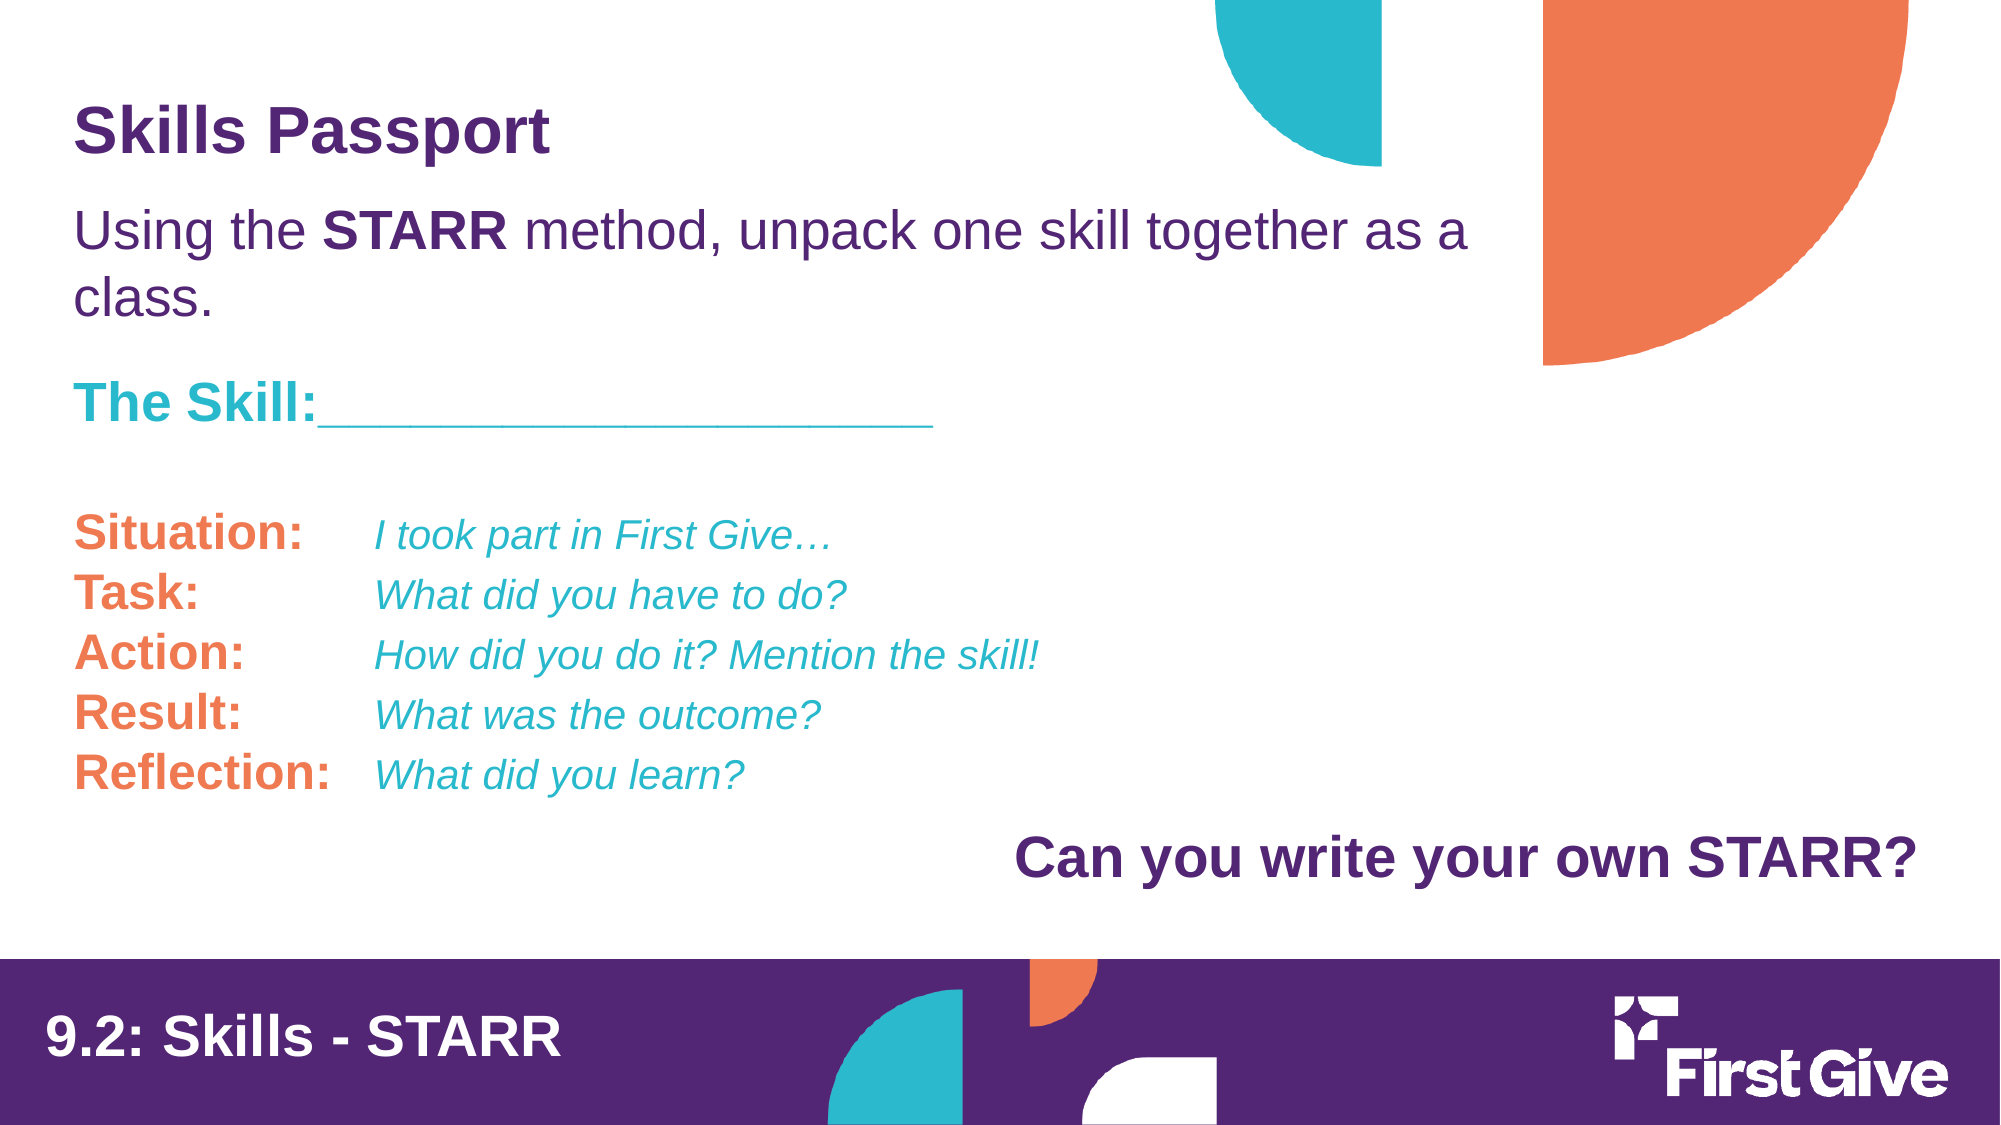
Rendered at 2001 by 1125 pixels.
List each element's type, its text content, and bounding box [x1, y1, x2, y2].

text_box [0, 969, 821, 1110]
text_box Skills Passport Using the STARR method, unpack one skill together as a class. [58, 79, 1600, 335]
text_box [14, 19, 1107, 929]
text_box 9.2: Skills - STARR [31, 999, 903, 1084]
text_box The Skill:____________________ Situation: I took part in First Give… Task: What did you have to do? Action: How did you do it? Mention the skill! Result: What was the outcome? Reflection: What did you learn? [58, 359, 2000, 807]
text_box [908, 807, 2000, 909]
picture [0, 0, 2000, 1125]
text_box Can you write your own STARR? [999, 812, 2000, 897]
